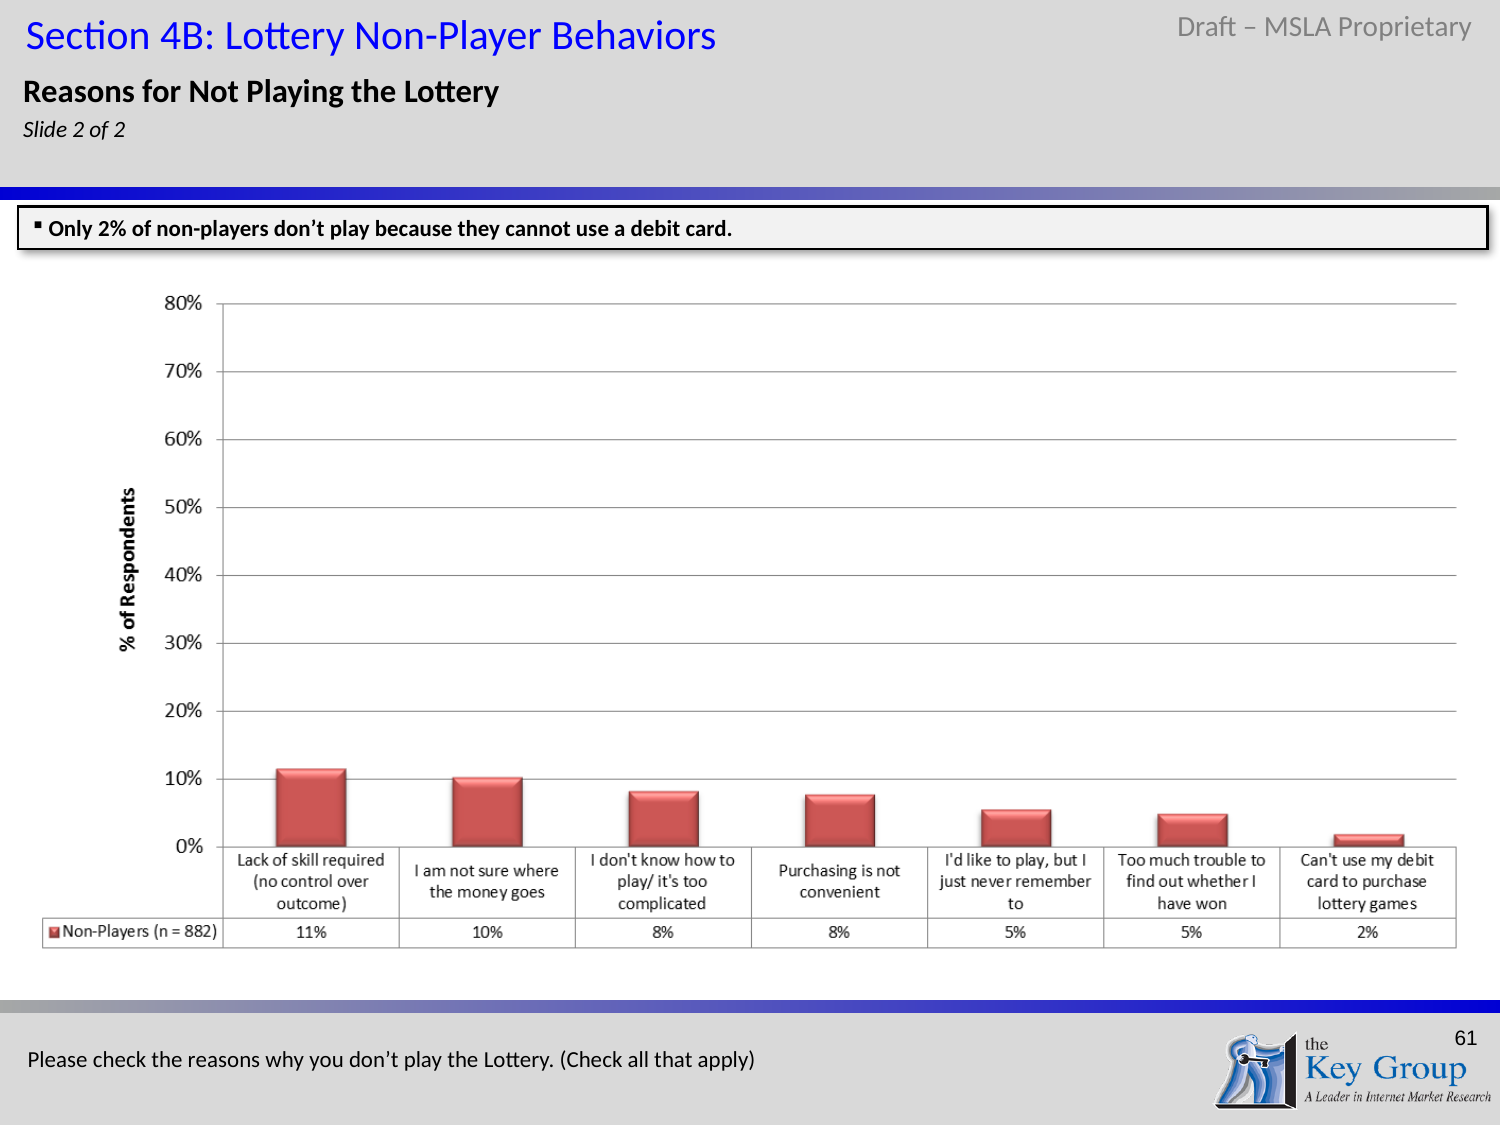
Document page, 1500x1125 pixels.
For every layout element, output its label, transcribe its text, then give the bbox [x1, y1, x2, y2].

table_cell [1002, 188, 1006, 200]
picture [5, 278, 1480, 958]
list Please check the reasons why you don’t play the Lottery. (Check all that apply) [12, 1037, 1188, 1086]
list Section 4B: Lottery Non-Player Behaviors [10, 0, 1500, 62]
picture [1212, 1017, 1500, 1111]
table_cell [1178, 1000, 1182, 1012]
text_box Draft – MSLA Proprietary [1162, 0, 1500, 50]
list Reasons for Not Playing the Lottery Slide 2 of 2 [8, 62, 1500, 150]
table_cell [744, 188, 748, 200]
text_box Only 2% of non-players don’t play because they cannot use a debit card. [18, 206, 1488, 249]
table_cell 47% [920, 188, 925, 200]
